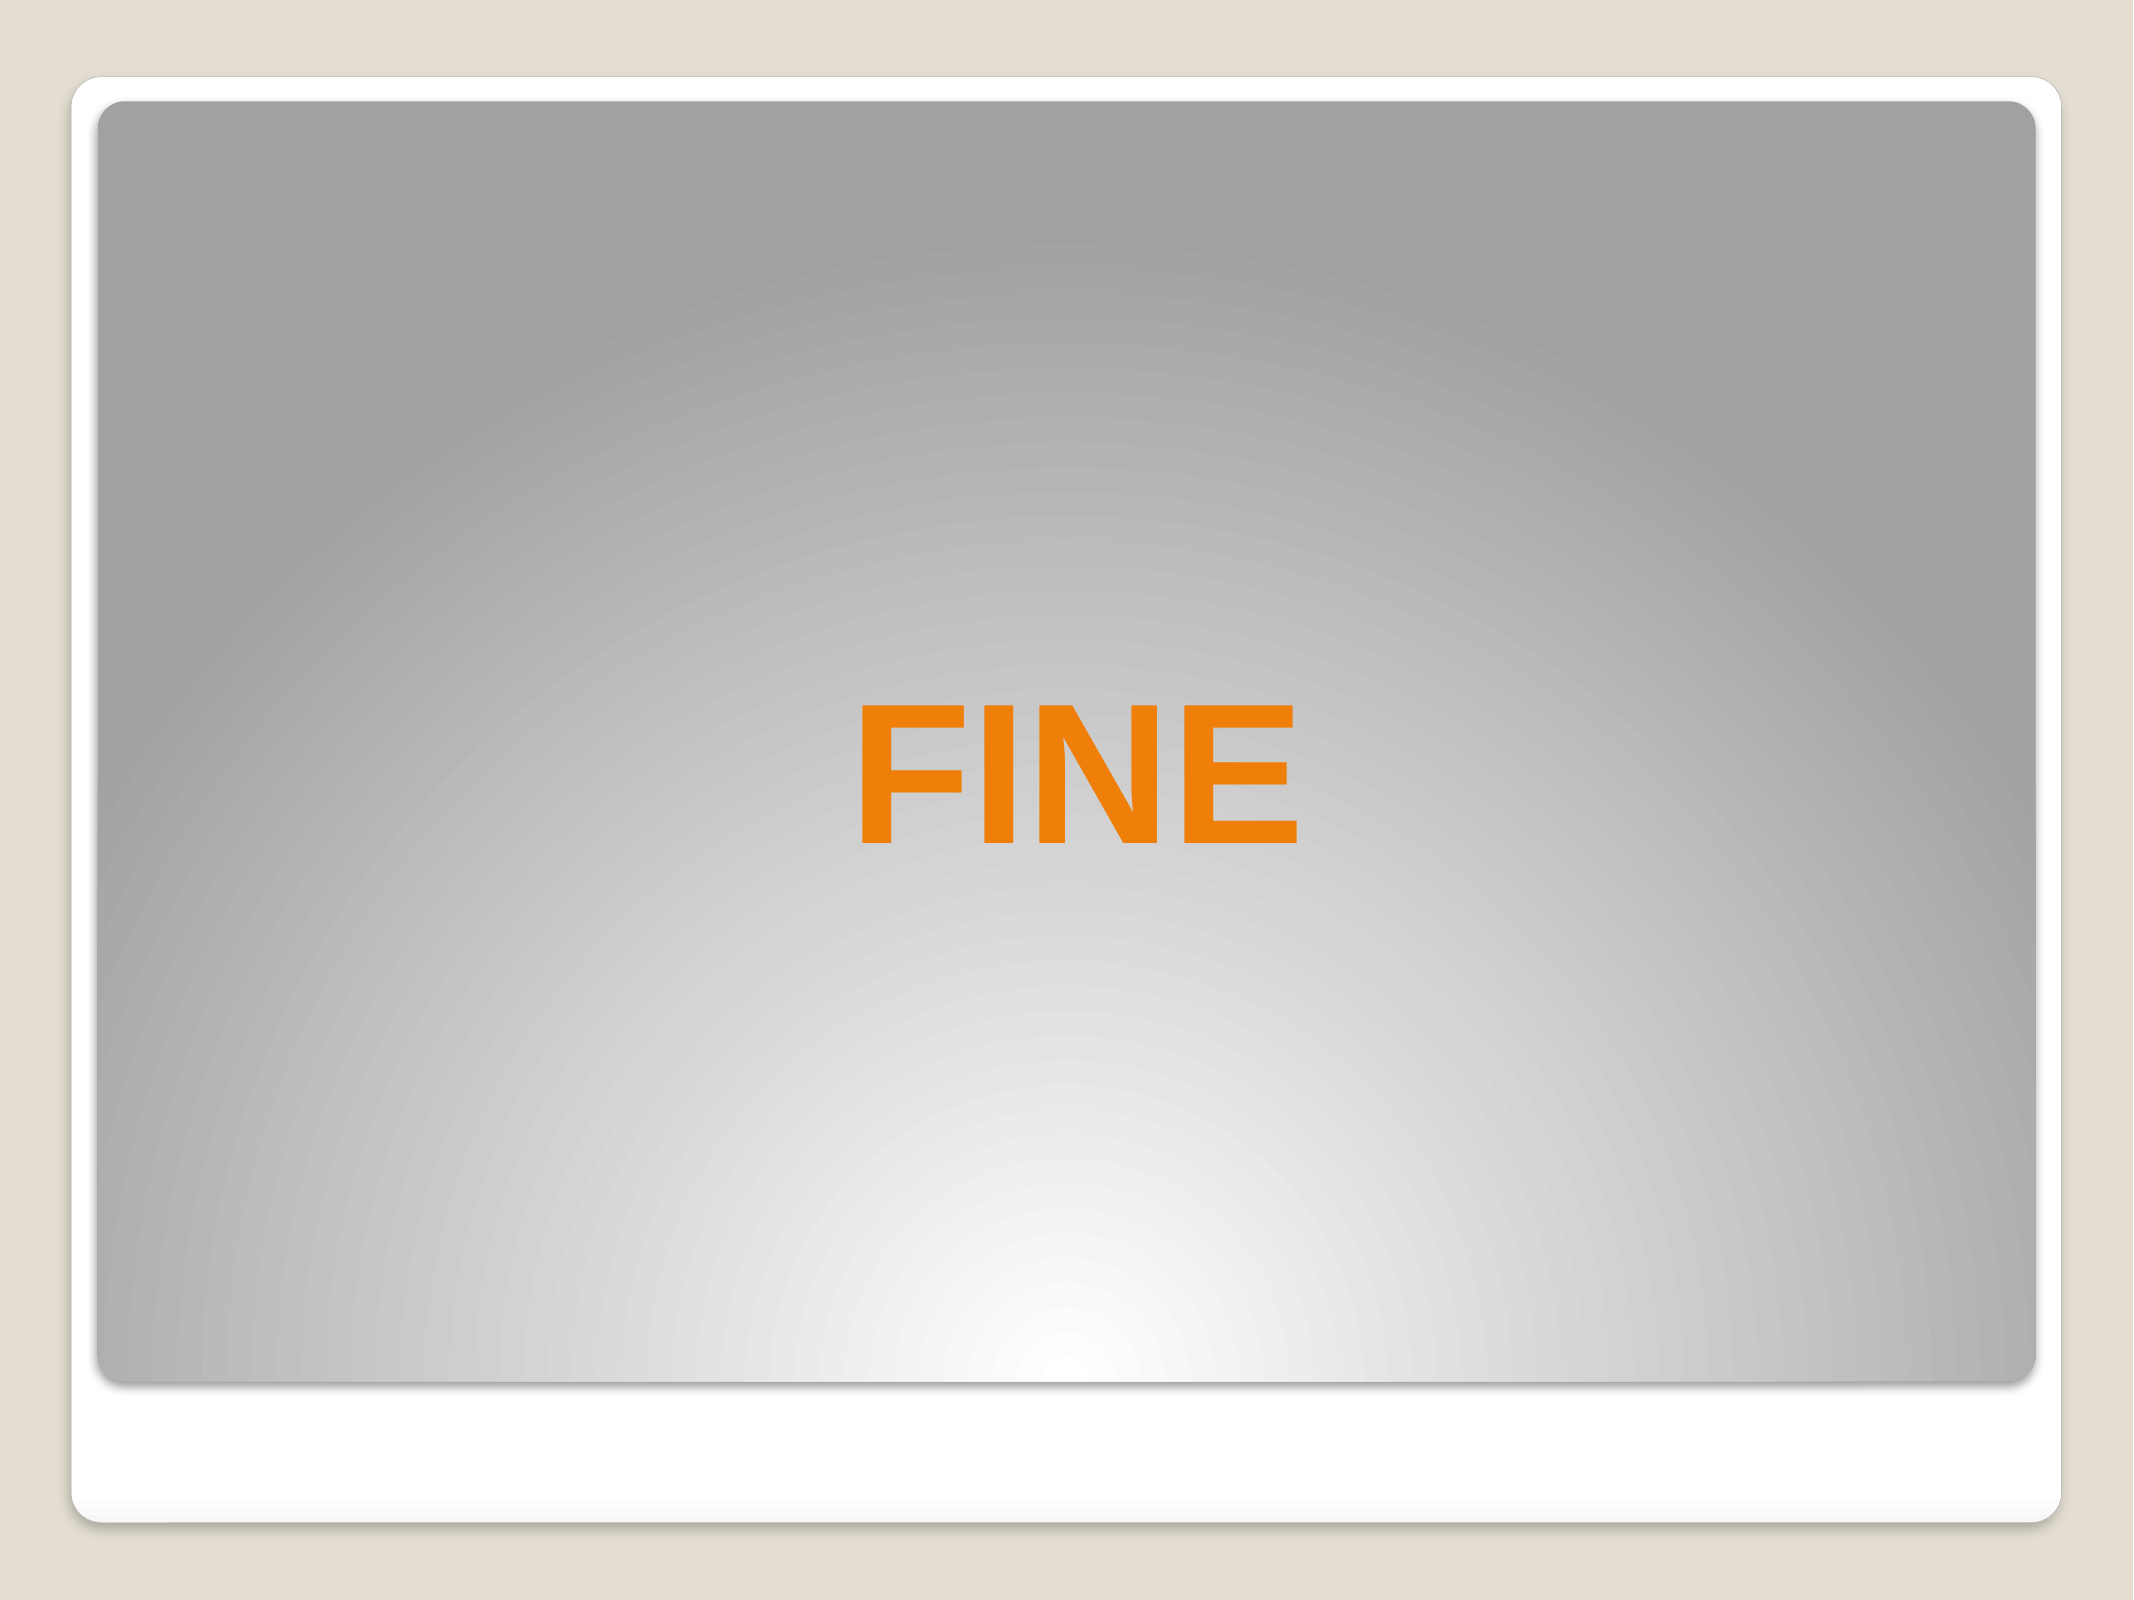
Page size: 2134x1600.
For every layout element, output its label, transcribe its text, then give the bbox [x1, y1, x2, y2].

list FINE [156, 622, 1978, 978]
